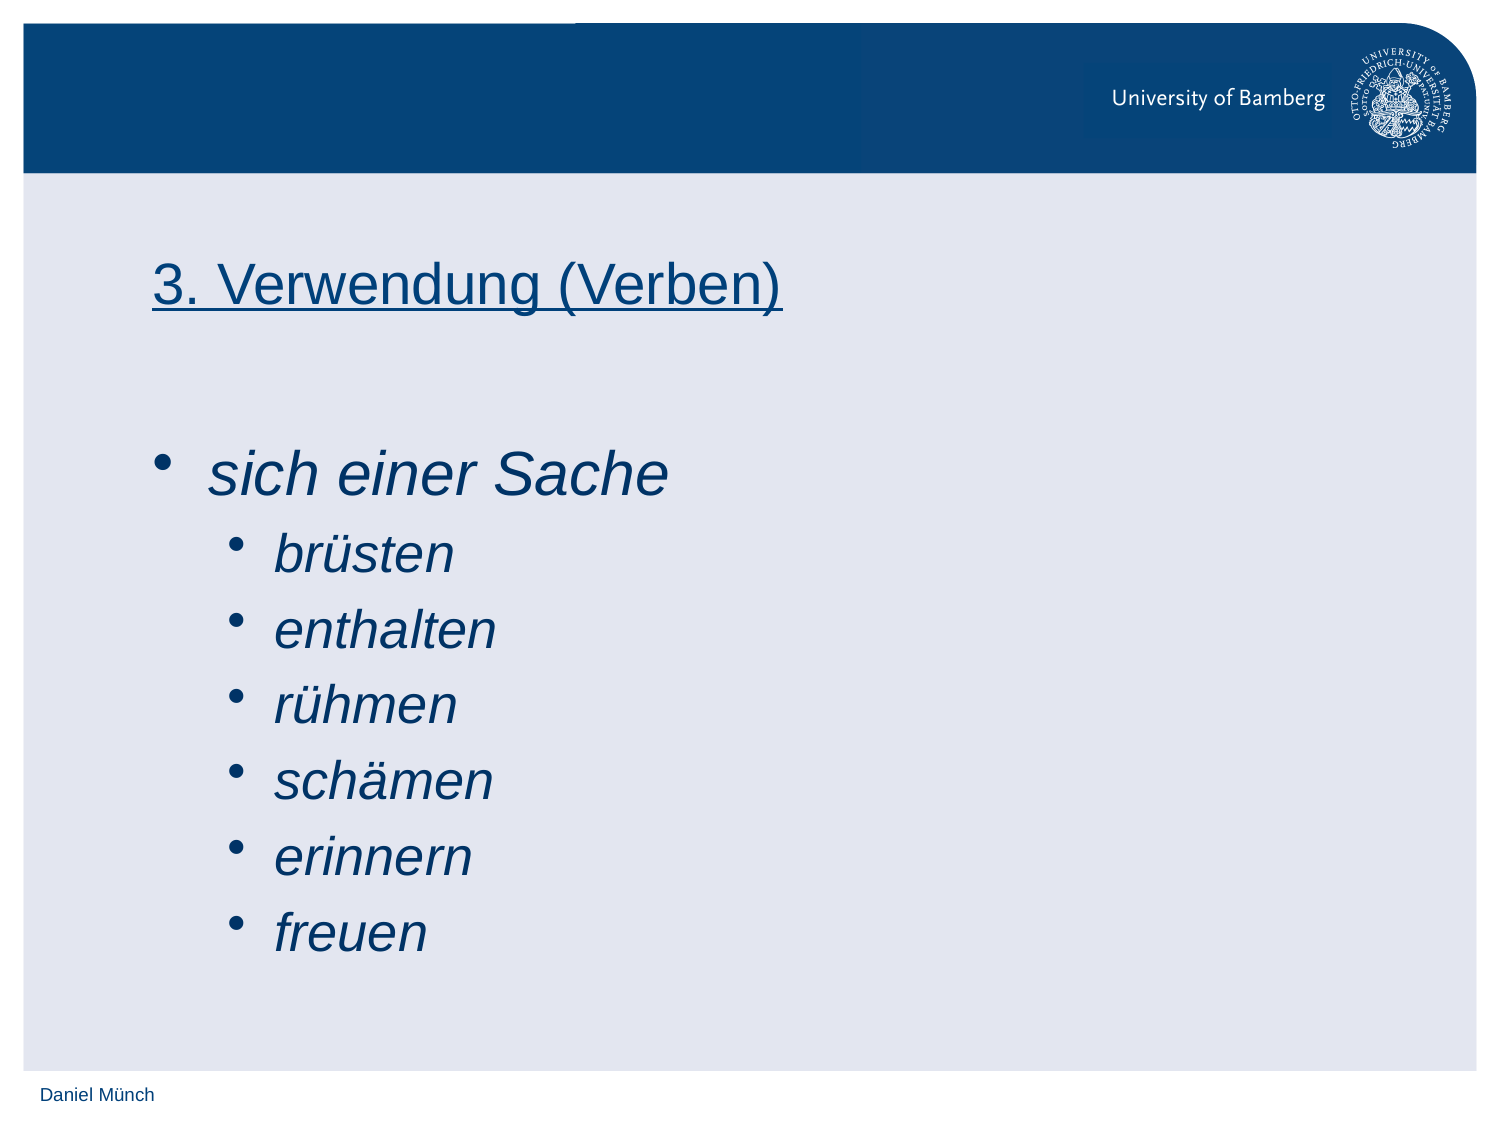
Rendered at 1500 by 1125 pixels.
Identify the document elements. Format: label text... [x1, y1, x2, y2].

title 3. Verwendung (Verben) [137, 187, 1363, 375]
picture [0, 0, 1500, 1125]
list sich einer Sache brüsten enthalten rühmen schämen erinnern freuen [137, 425, 1363, 1008]
